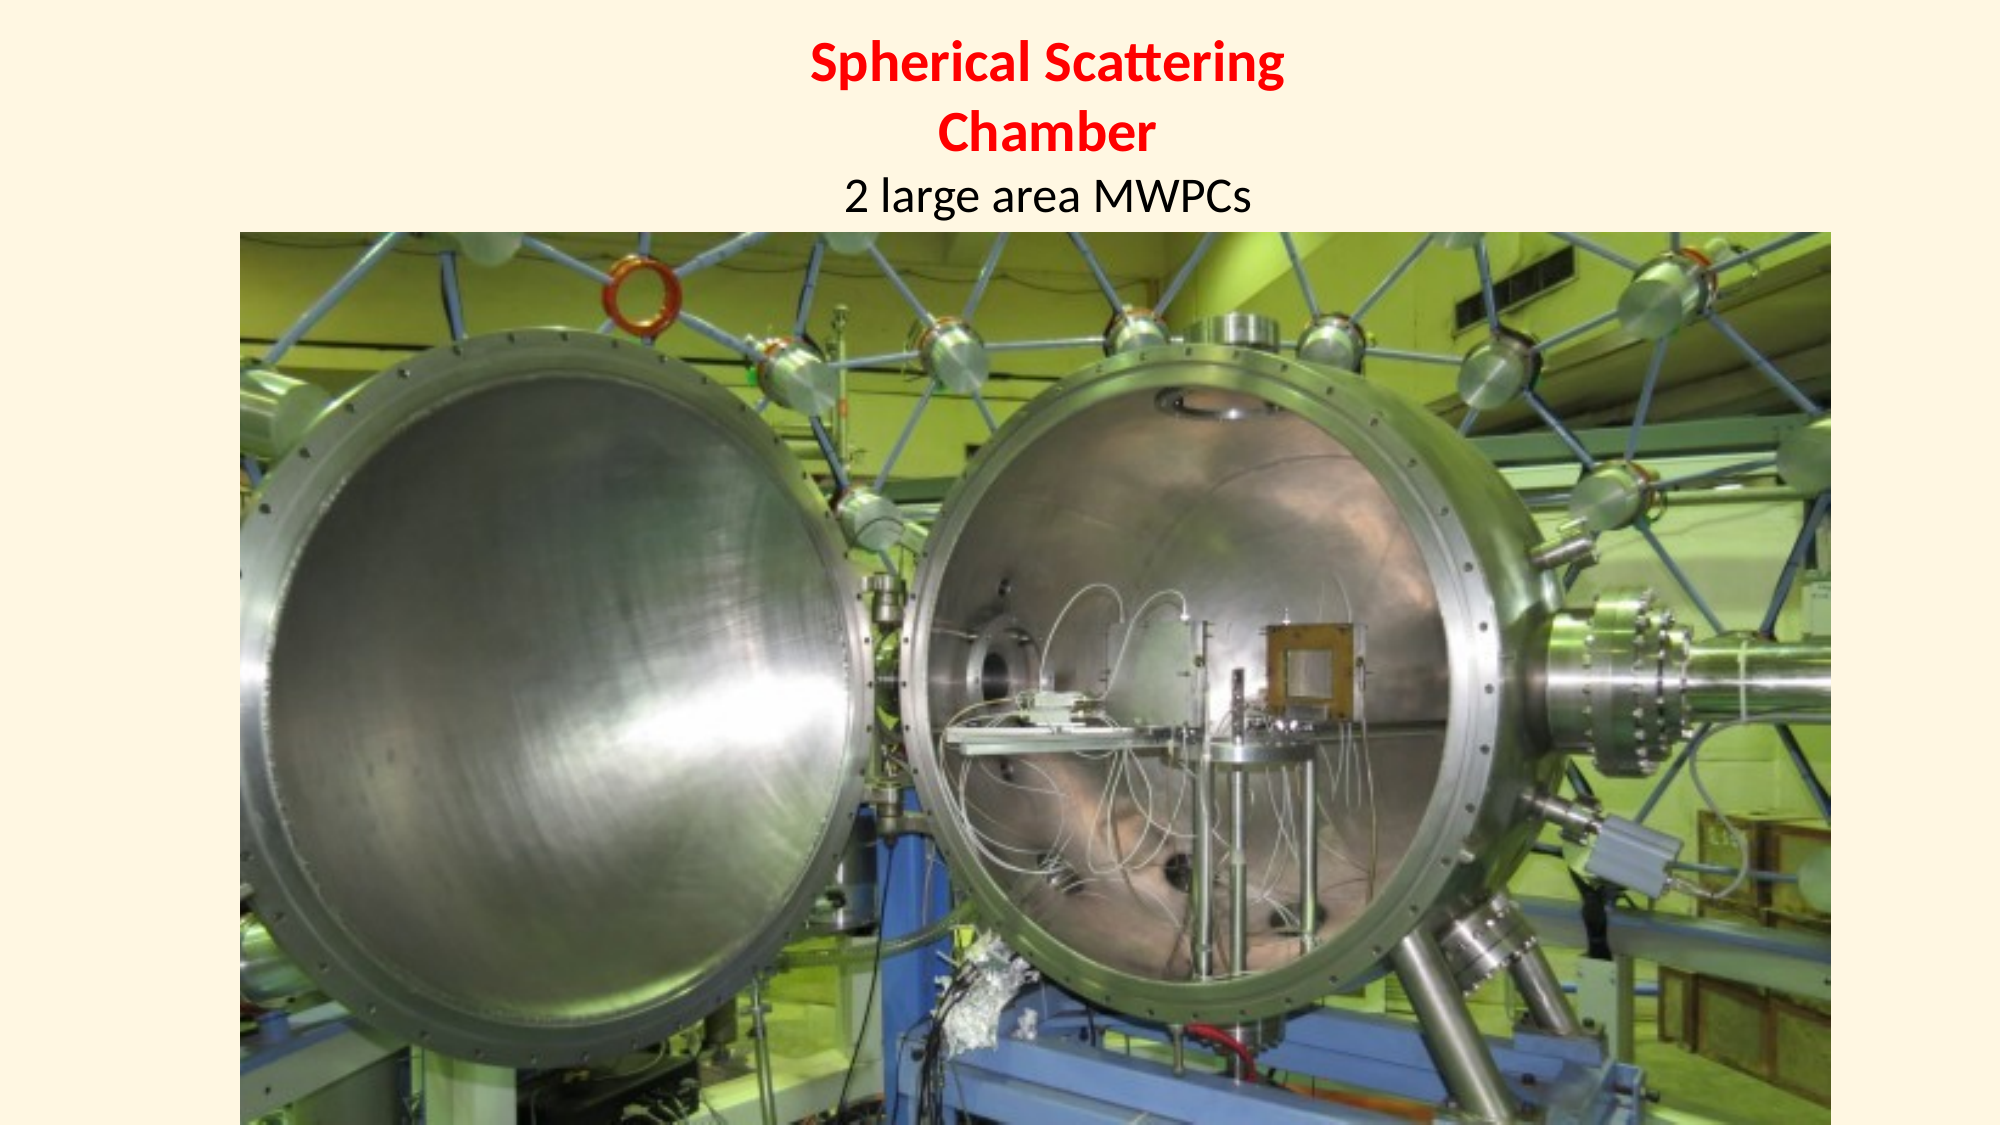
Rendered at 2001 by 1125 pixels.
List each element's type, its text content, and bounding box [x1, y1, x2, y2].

picture [240, 232, 1831, 1125]
text_box Spherical Scattering Chamber 2 large area MWPCs [700, 15, 1395, 231]
